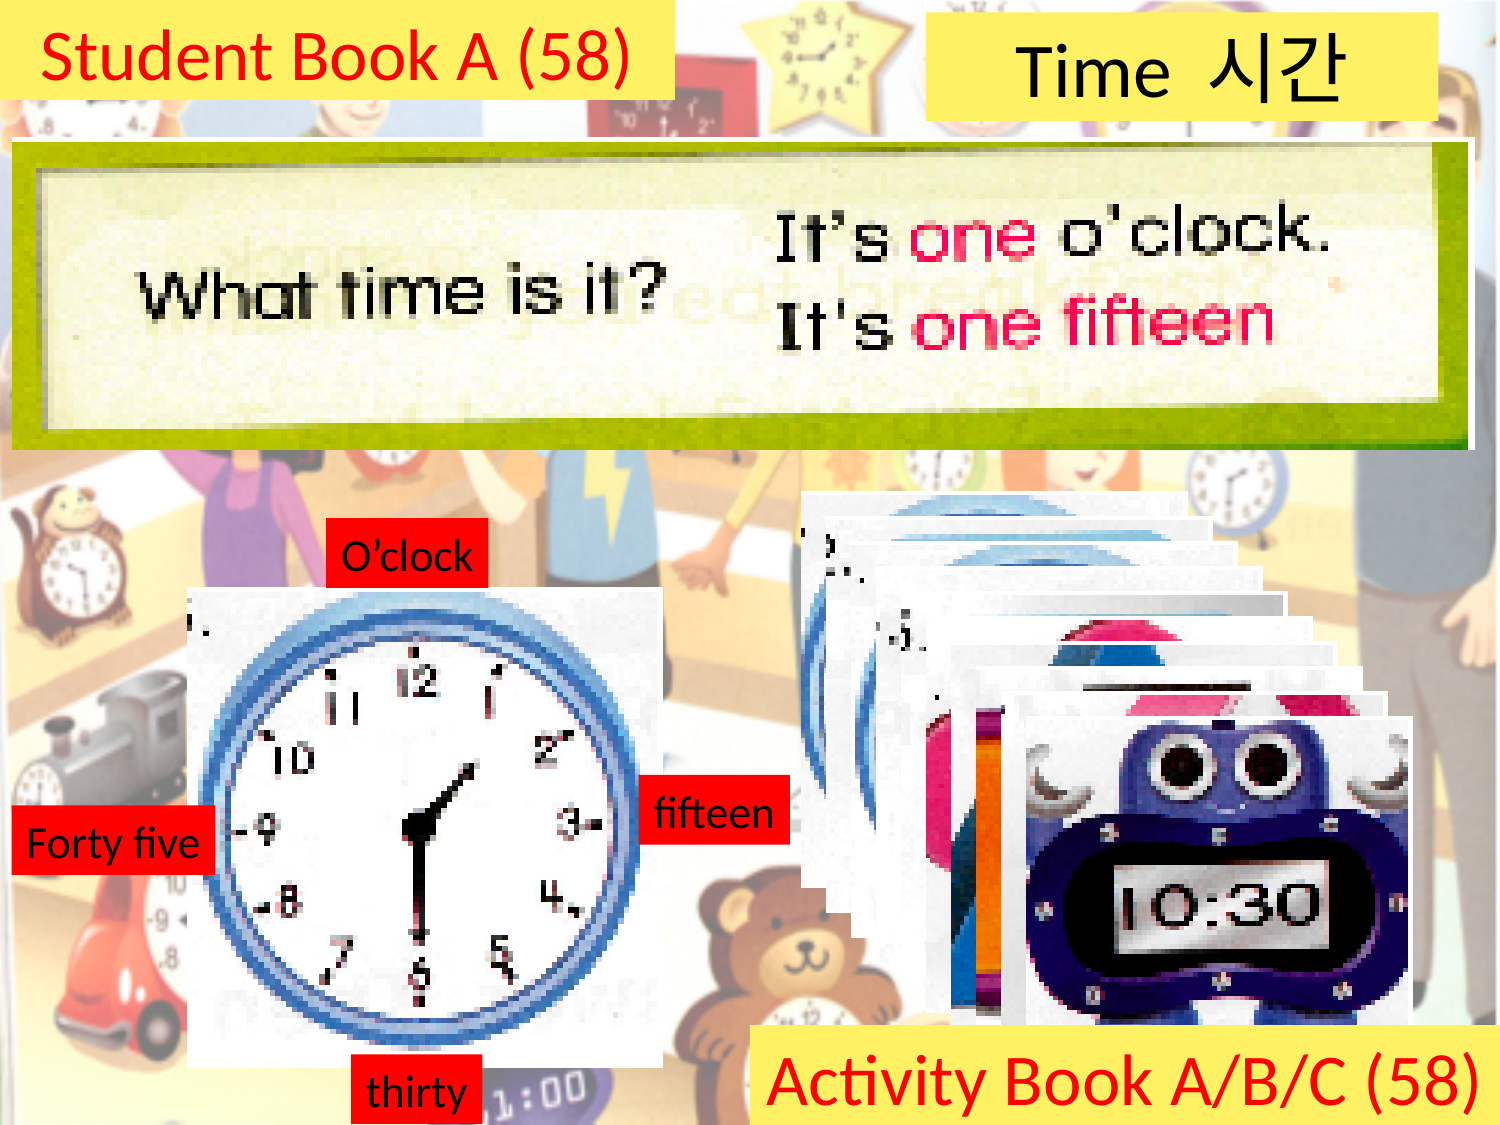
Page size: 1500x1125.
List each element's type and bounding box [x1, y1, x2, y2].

picture [0, 0, 1500, 1125]
text_box [10, 517, 792, 1125]
